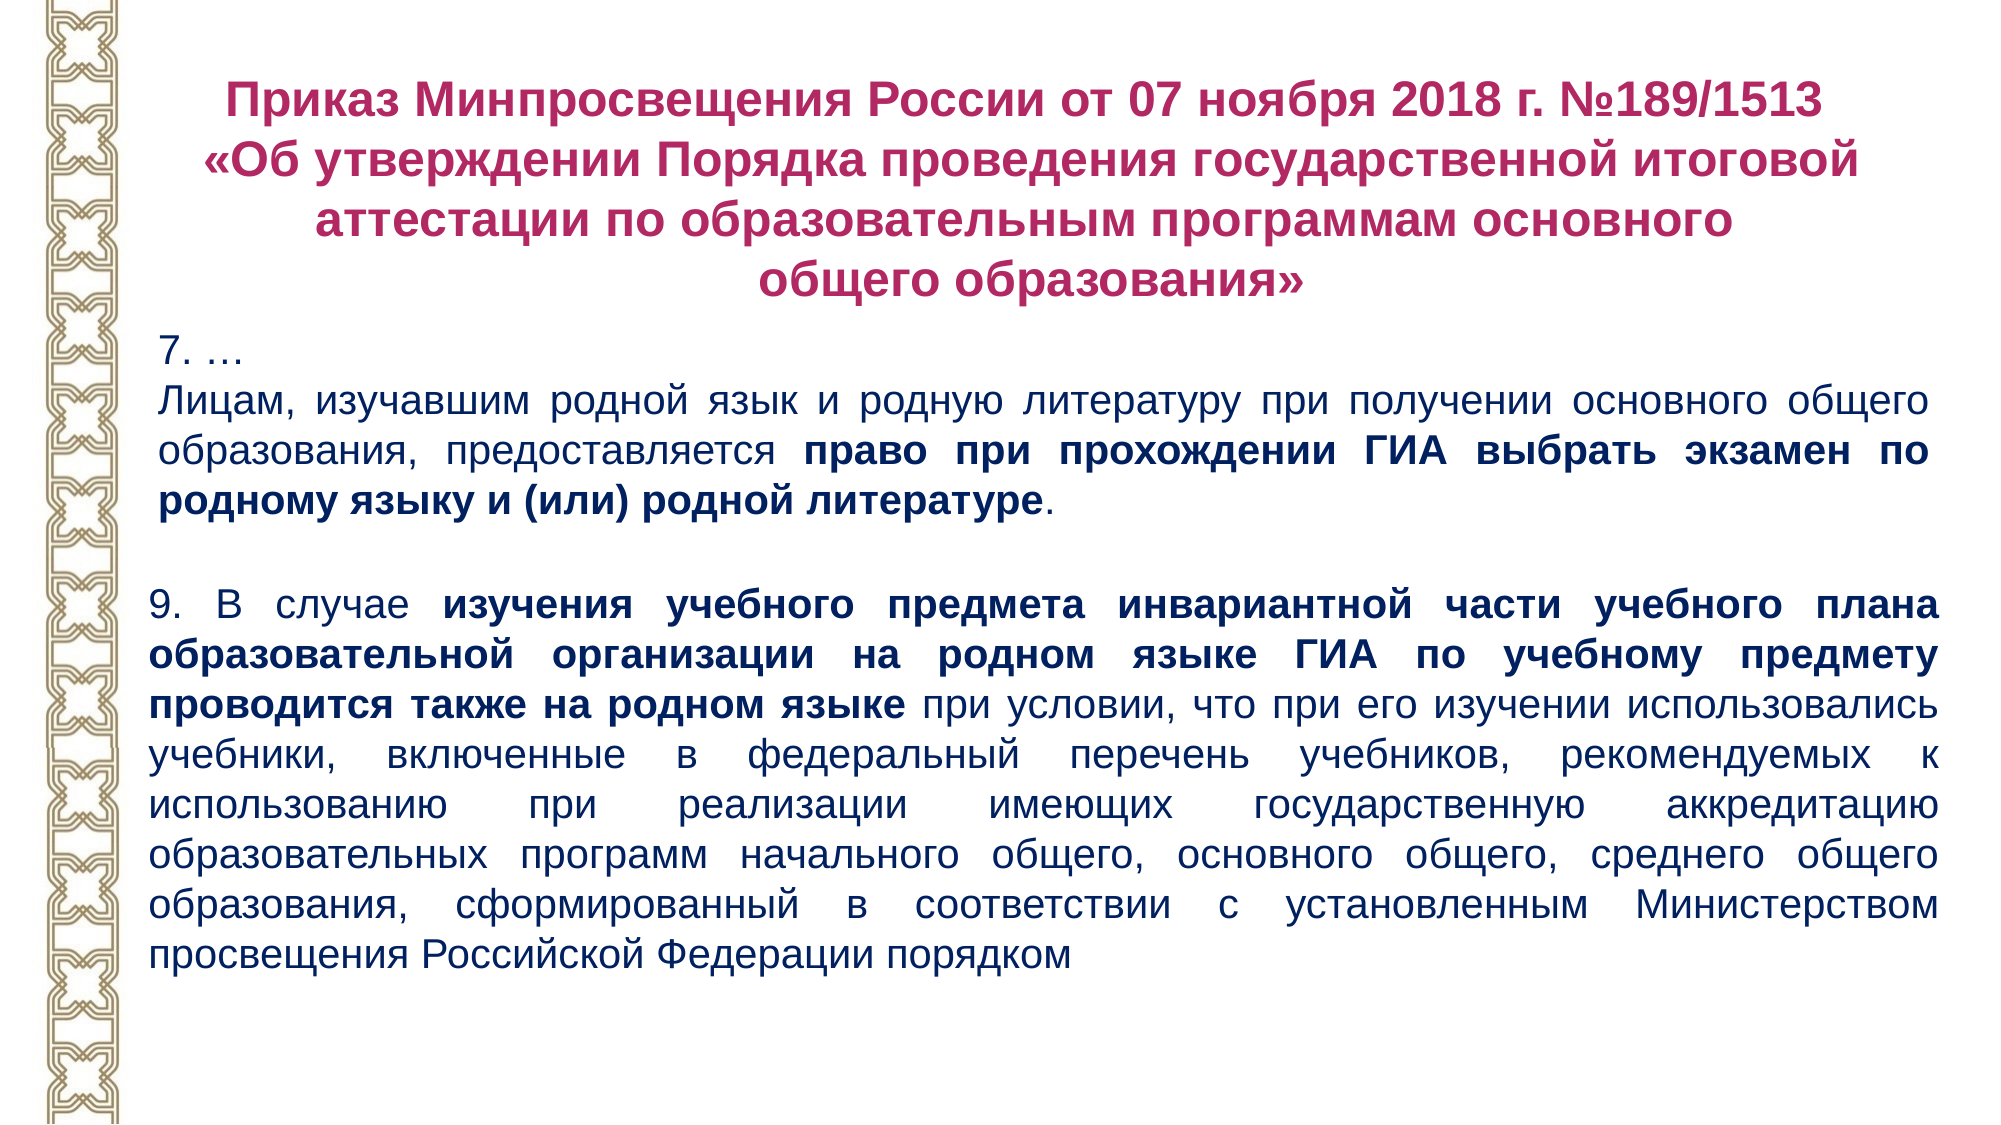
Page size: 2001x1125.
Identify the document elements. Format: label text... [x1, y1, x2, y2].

picture [0, 0, 2001, 1125]
text_box 7. … Лицам, изучавшим родной язык и родную литературу при получении основного общего образования, предоставляется право при прохождении ГИА выбрать экзамен по родному языку и (или) родной литературе. [143, 315, 1945, 530]
text_box Приказ Минпросвещения России от 07 ноября 2018 г. №189/1513 «Об утверждении Порядка проведения государственной итоговой аттестации по образовательным программам основного общего образования» [165, 58, 1899, 314]
text_box 9. В случае изучения учебного предмета инвариантной части учебного плана образовательной организации на родном языке ГИА по учебному предмету проводится также на родном языке при условии, что при его изучении использовались учебники, включенные в федеральный перечень учебников, рекомендуемых к использованию при реализации имеющих государственную аккредитацию образовательных программ начального общего, основного общего, среднего общего образования, сформированный в соответствии с установленным Министерством просвещения Российской Федерации порядком [133, 569, 1955, 985]
